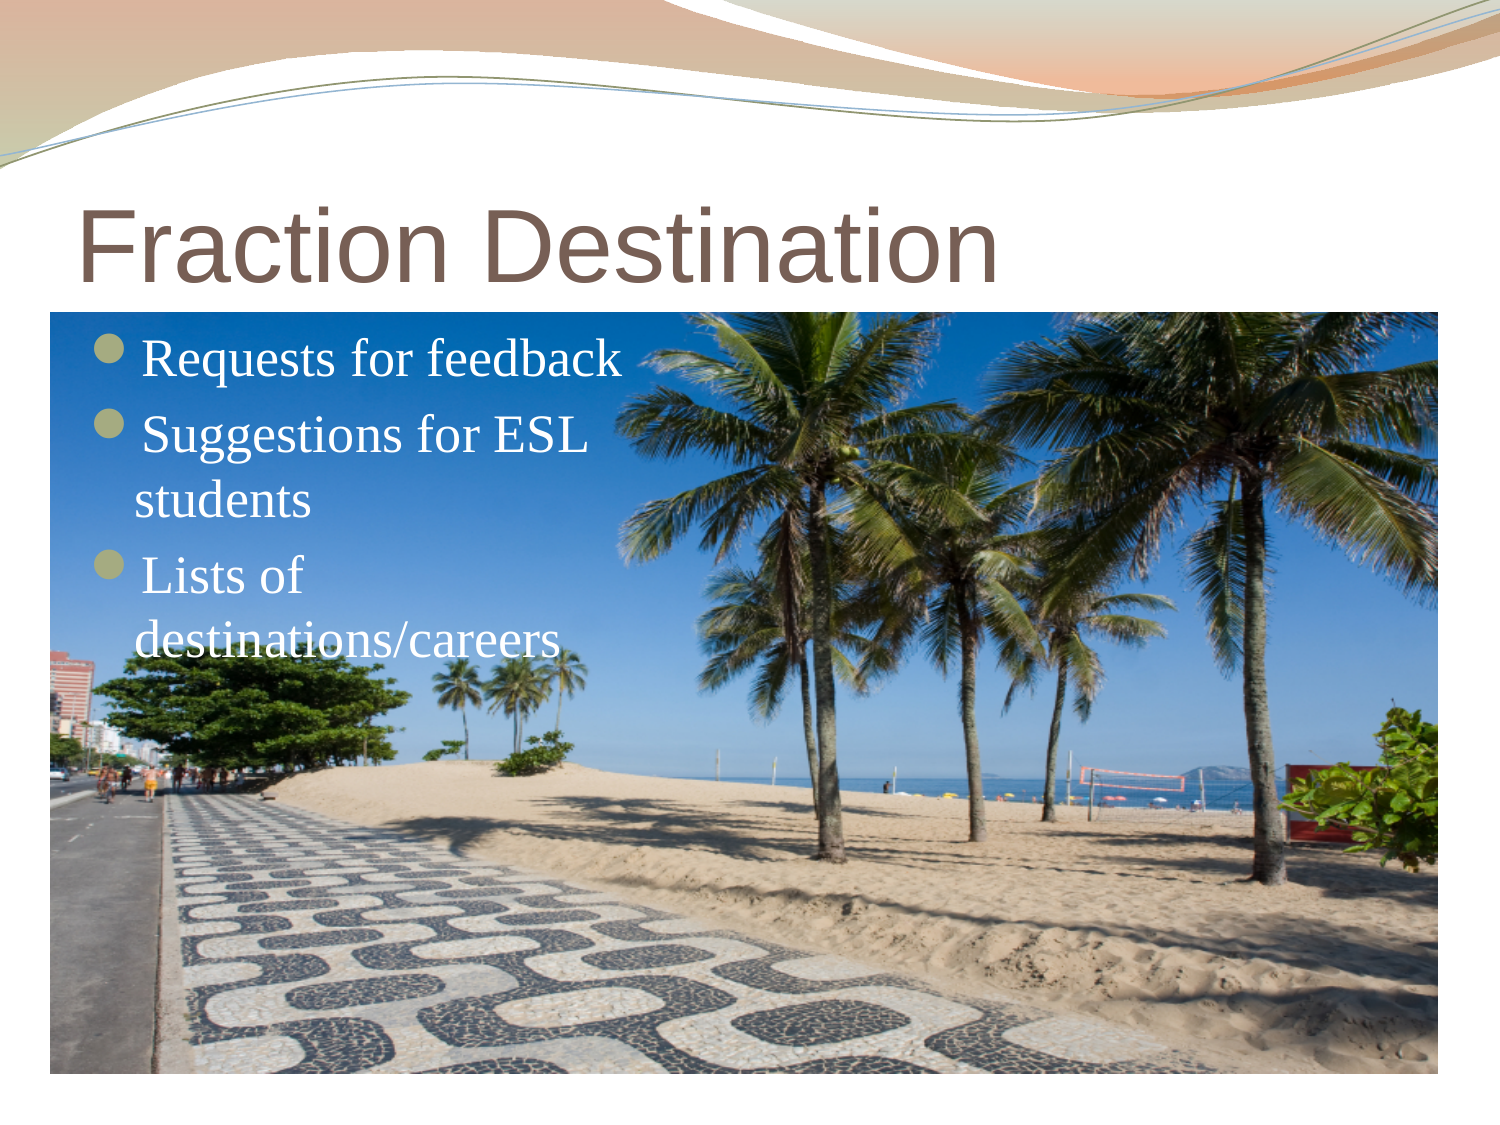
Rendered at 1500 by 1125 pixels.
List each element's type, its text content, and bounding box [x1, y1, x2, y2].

title Fraction Destination [75, 115, 1425, 303]
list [49, 312, 1438, 1074]
